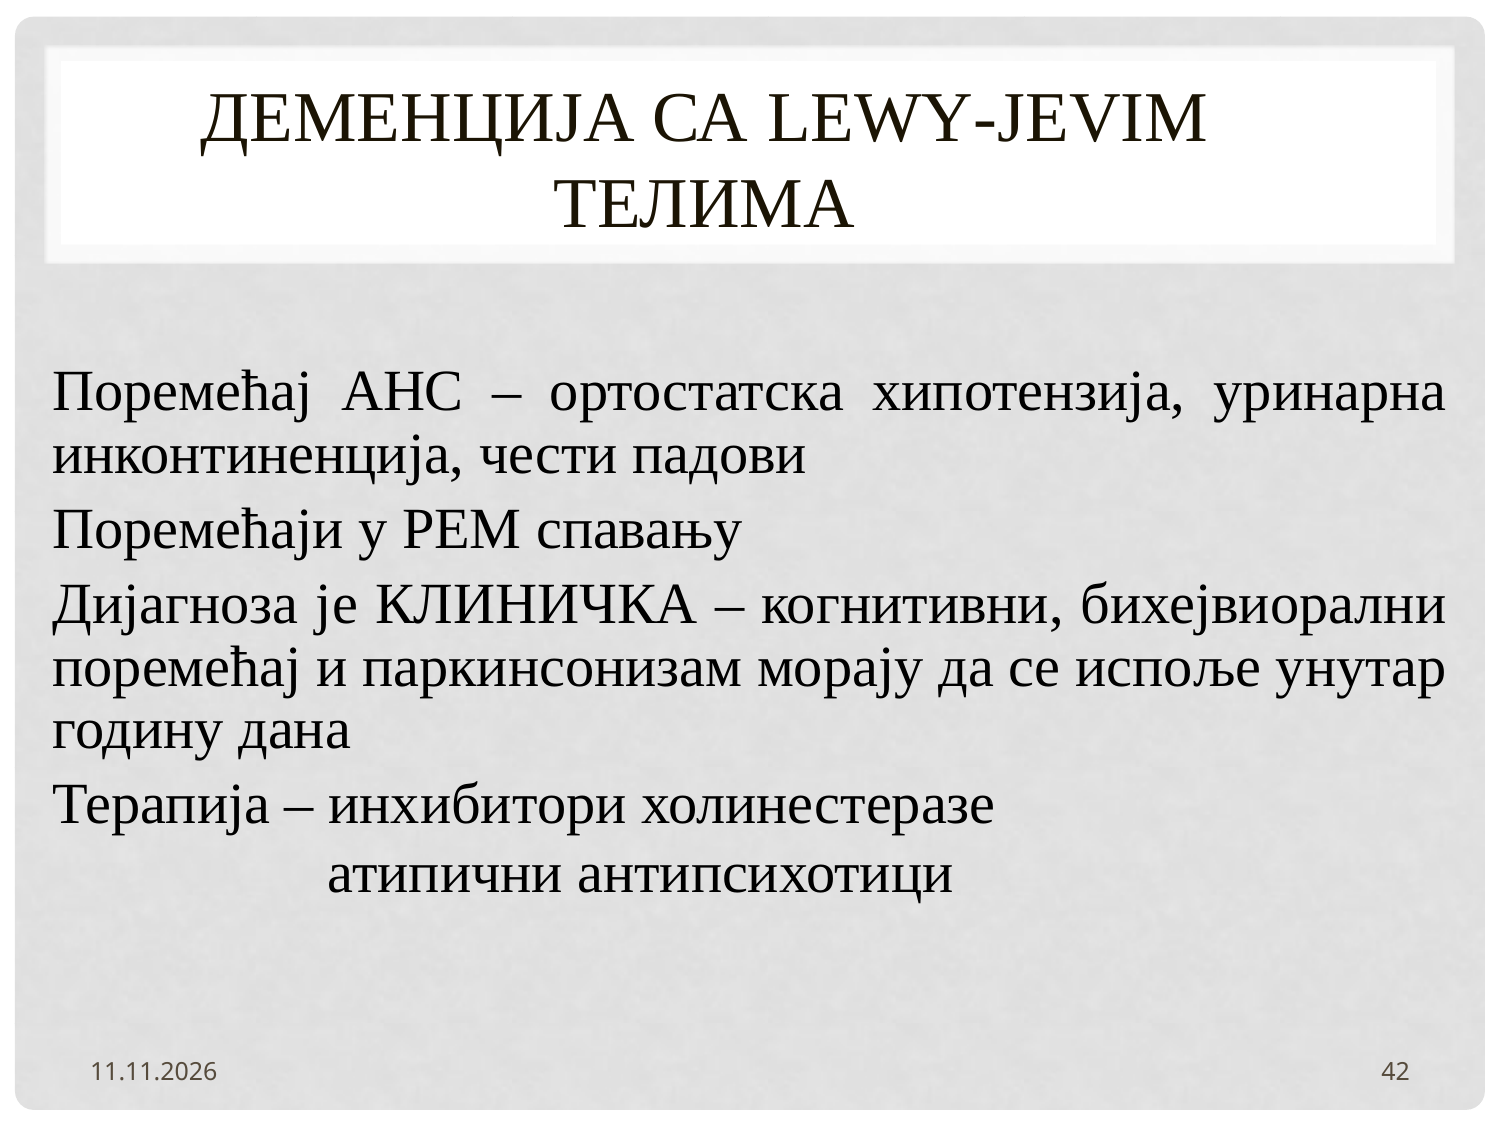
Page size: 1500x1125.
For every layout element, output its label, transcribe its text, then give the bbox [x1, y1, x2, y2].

slide_number 42 [1074, 1042, 1425, 1103]
title Деменција са Lewy-jevim телима [62, 62, 1347, 250]
text_box Поремећај АНС – ортостатска хипотензија, уринарна инконтиненција, чести падови Поремећаји у РЕМ спавању Дијагноза је КЛИНИЧКА – когнитивни, бихејвиорални поремећај и паркинсонизам морају да се испоље унутар годину дана Терапија – инхибитори холинестеразе атипични антипсихотици [37, 271, 1463, 1075]
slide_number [75, 1042, 425, 1103]
